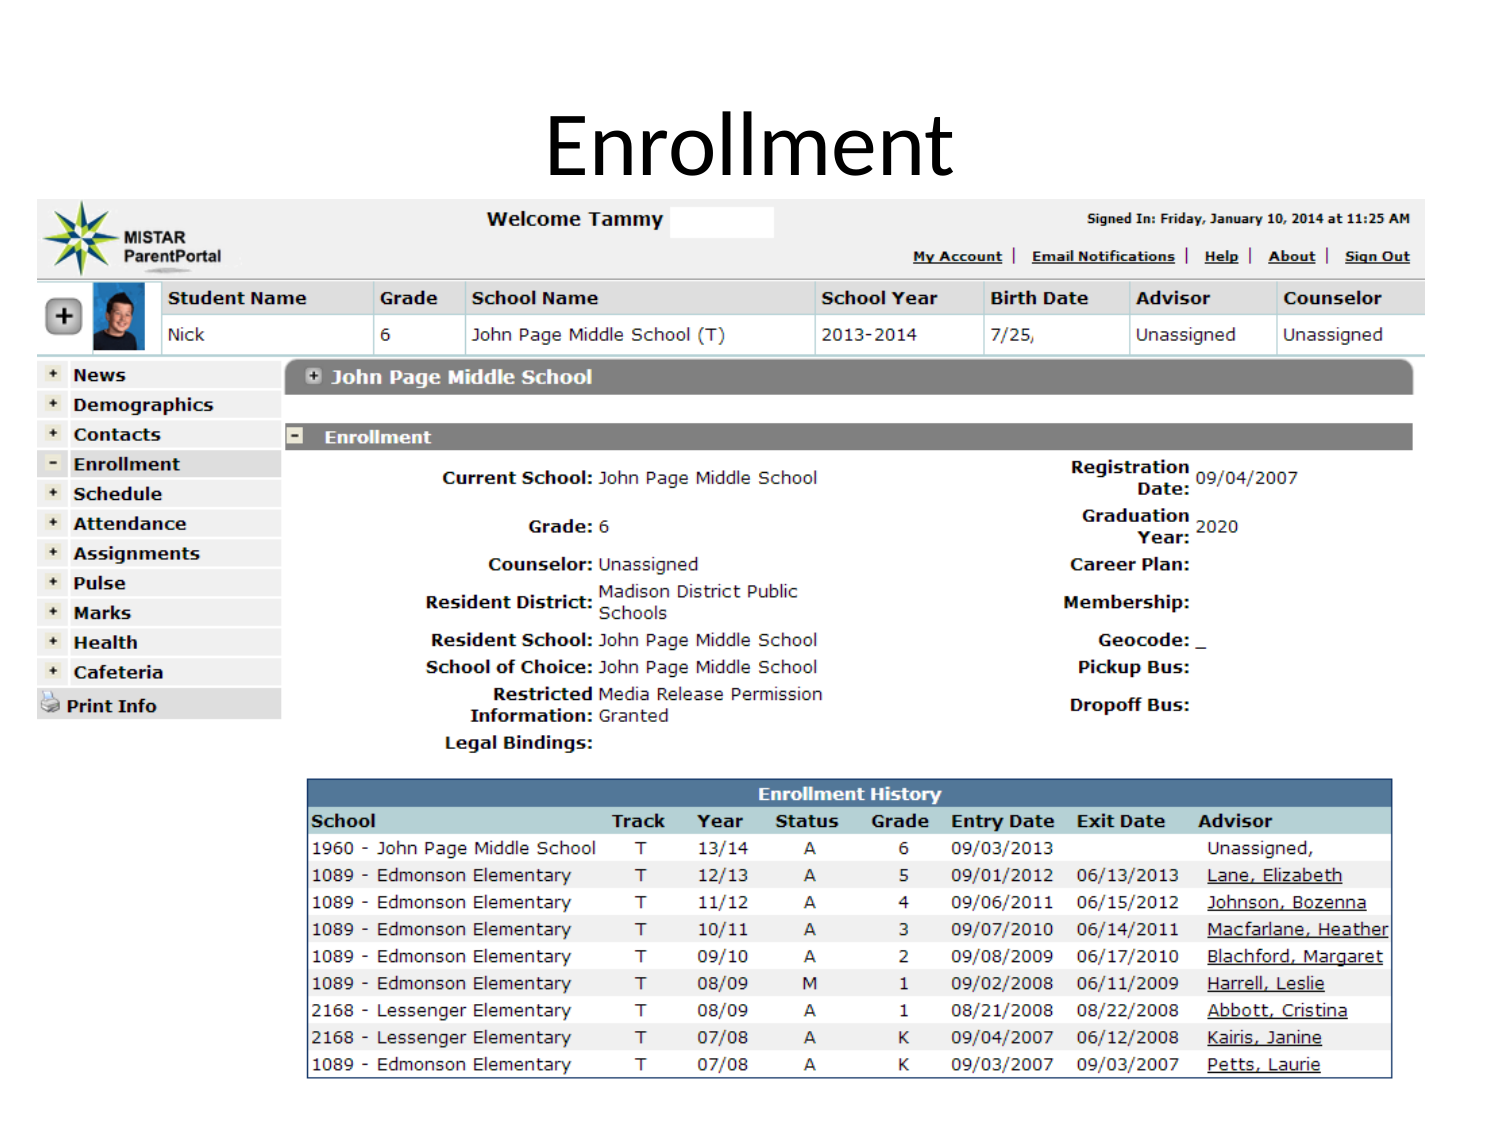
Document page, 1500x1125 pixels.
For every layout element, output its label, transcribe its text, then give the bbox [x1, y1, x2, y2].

title Enrollment [75, 45, 1425, 199]
picture [37, 199, 1426, 1103]
